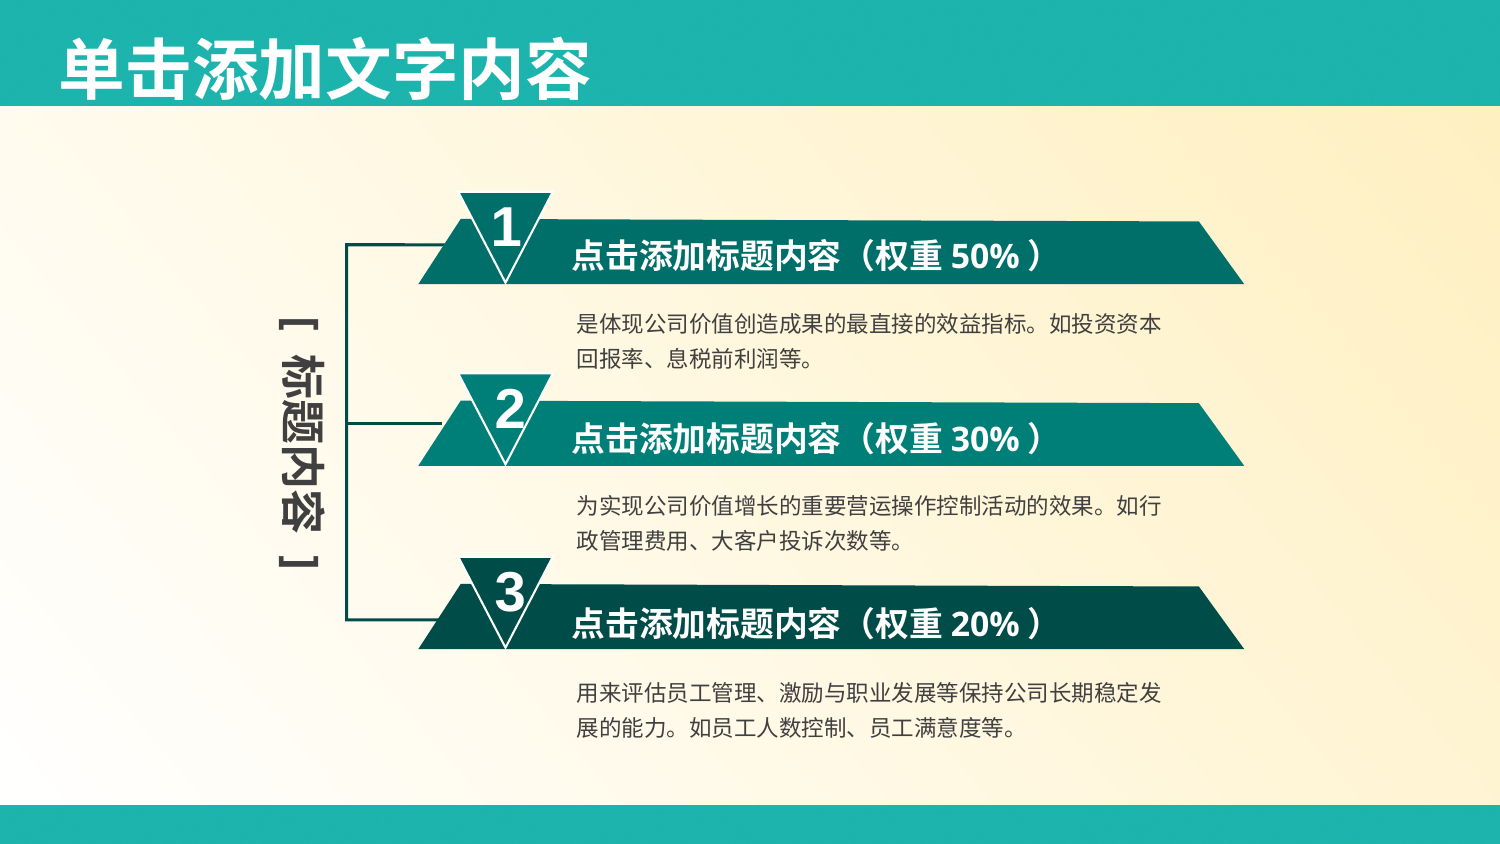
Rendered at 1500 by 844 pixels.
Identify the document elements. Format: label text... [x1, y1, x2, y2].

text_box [418, 583, 1245, 651]
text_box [458, 182, 553, 283]
picture [0, 805, 1500, 844]
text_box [346, 244, 455, 620]
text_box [418, 400, 1245, 467]
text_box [458, 364, 553, 465]
picture [0, 0, 1500, 106]
text_box [ 标题内容 ] [253, 244, 339, 643]
text_box 为实现公司价值增长的重要营运操作控制活动的效果。如行政管理费用、大客户投诉次数等。 [561, 476, 1181, 562]
text_box 用来评估员工管理、激励与职业发展等保持公司长期稳定发展的能力。如员工人数控制、员工满意度等。 [561, 663, 1181, 749]
text_box 是体现公司价值创造成果的最直接的效益指标。如投资资本回报率、息税前利润等。 [561, 294, 1181, 380]
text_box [418, 218, 1245, 285]
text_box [458, 547, 553, 648]
